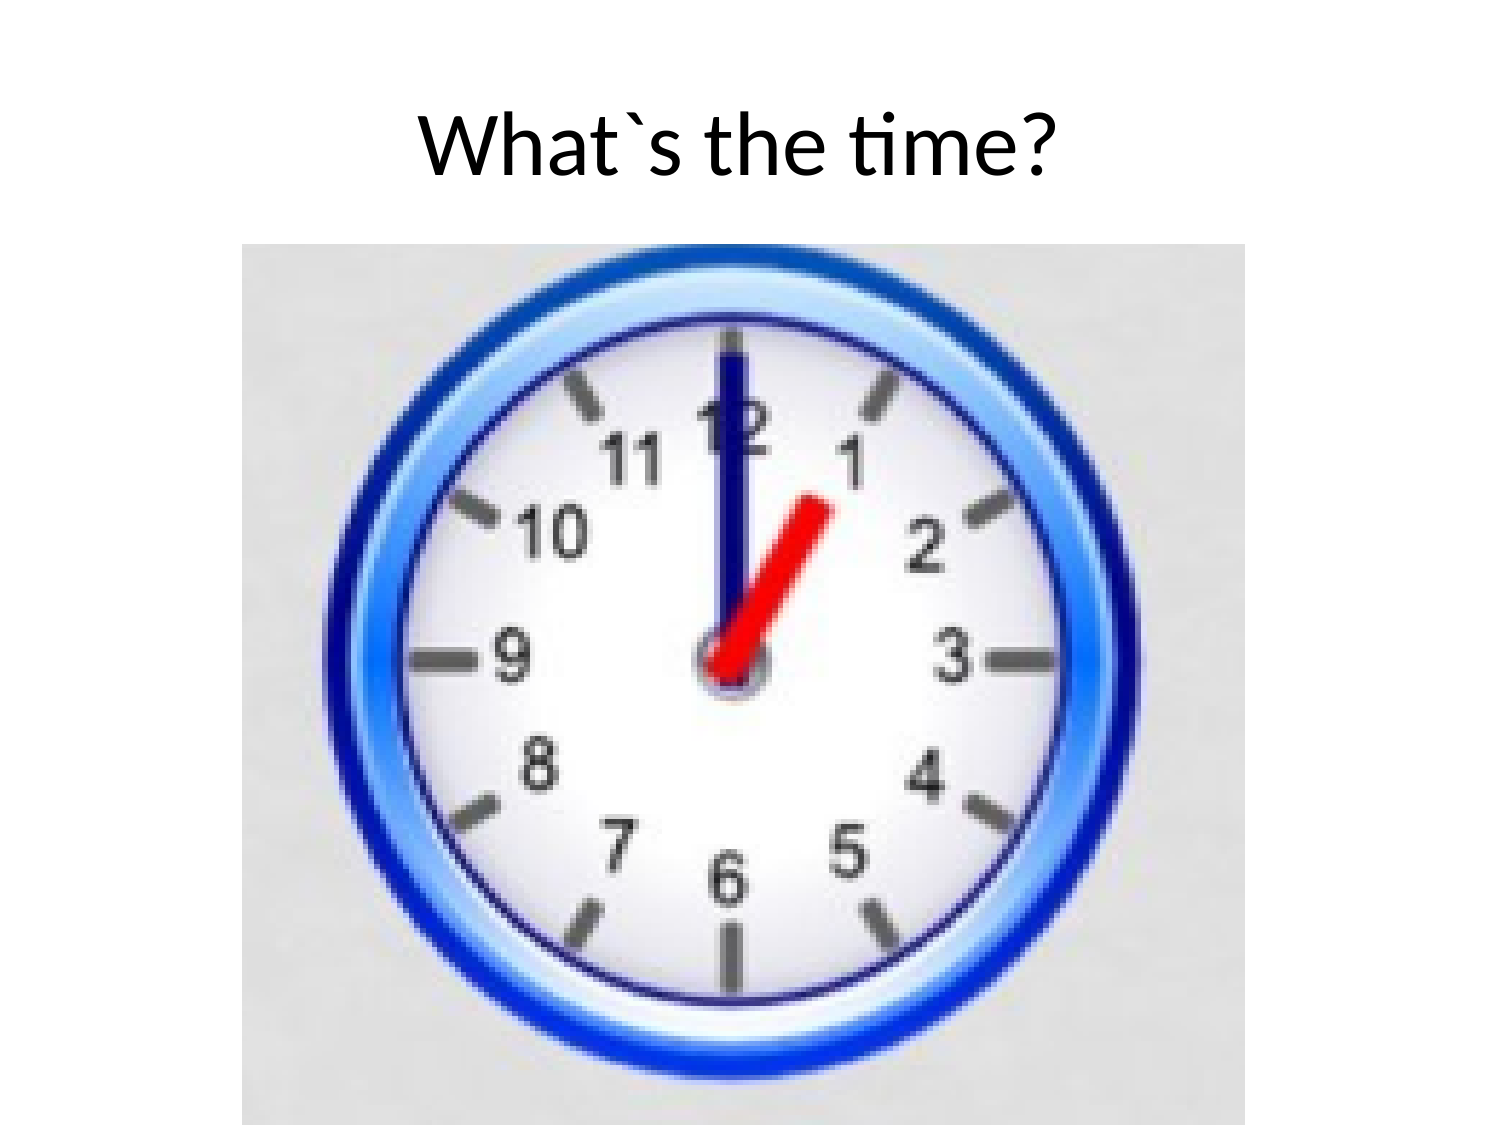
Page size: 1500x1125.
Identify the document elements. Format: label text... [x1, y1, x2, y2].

title What`s the time? [75, 45, 1425, 233]
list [241, 244, 1246, 1125]
